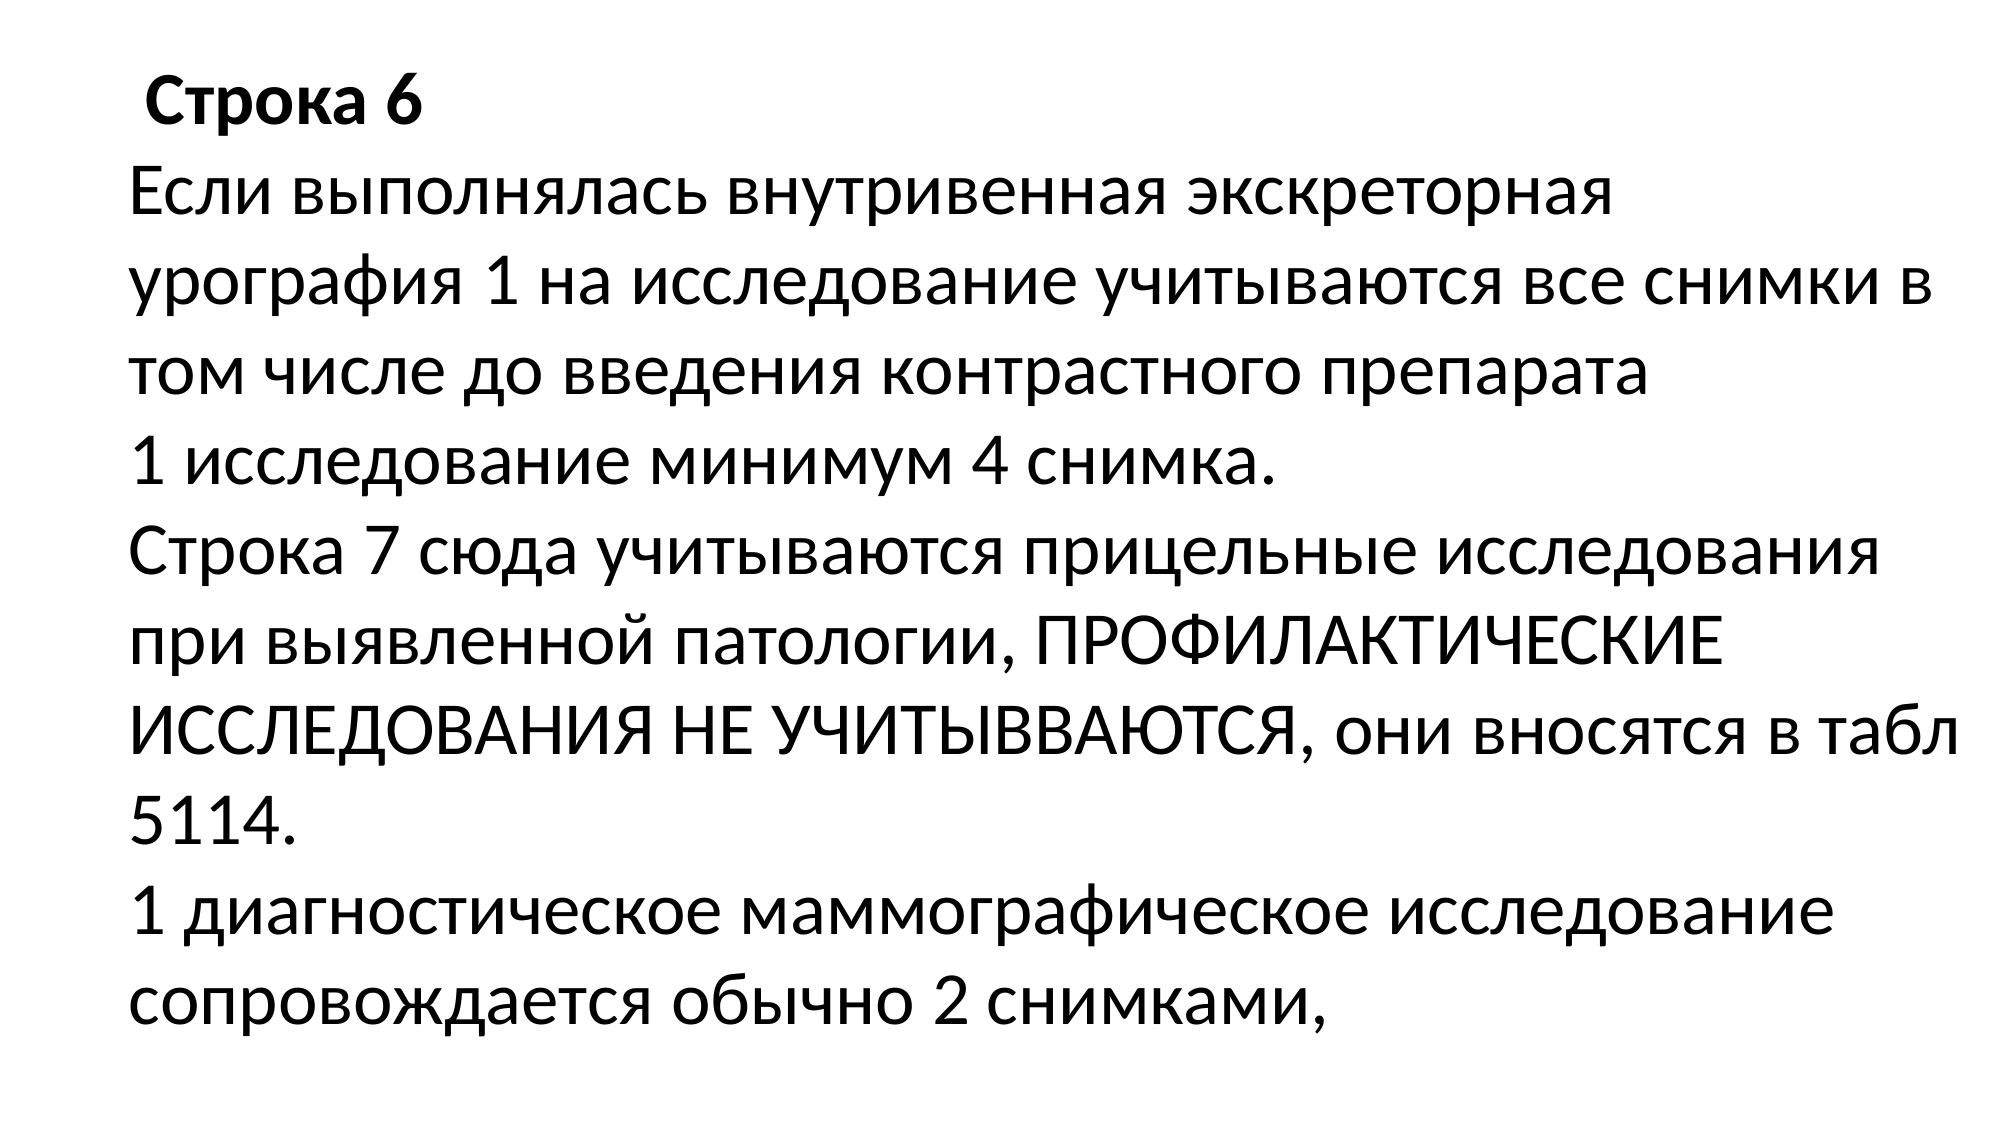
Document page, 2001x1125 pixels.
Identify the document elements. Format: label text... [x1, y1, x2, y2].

text_box Строка 6 Если выполнялась внутривенная экскреторная урография 1 на исследование учитываются все снимки в том числе до введения контрастного препарата 1 исследование минимум 4 снимка. Строка 7 сюда учитываются прицельные исследования при выявленной патологии, ПРОФИЛАКТИЧЕСКИЕ ИССЛЕДОВАНИЯ НЕ УЧИТЫВВАЮТСЯ, они вносятся в табл 5114. 1 диагностическое маммографическое исследование сопровождается обычно 2 снимками, [113, 42, 1983, 1048]
